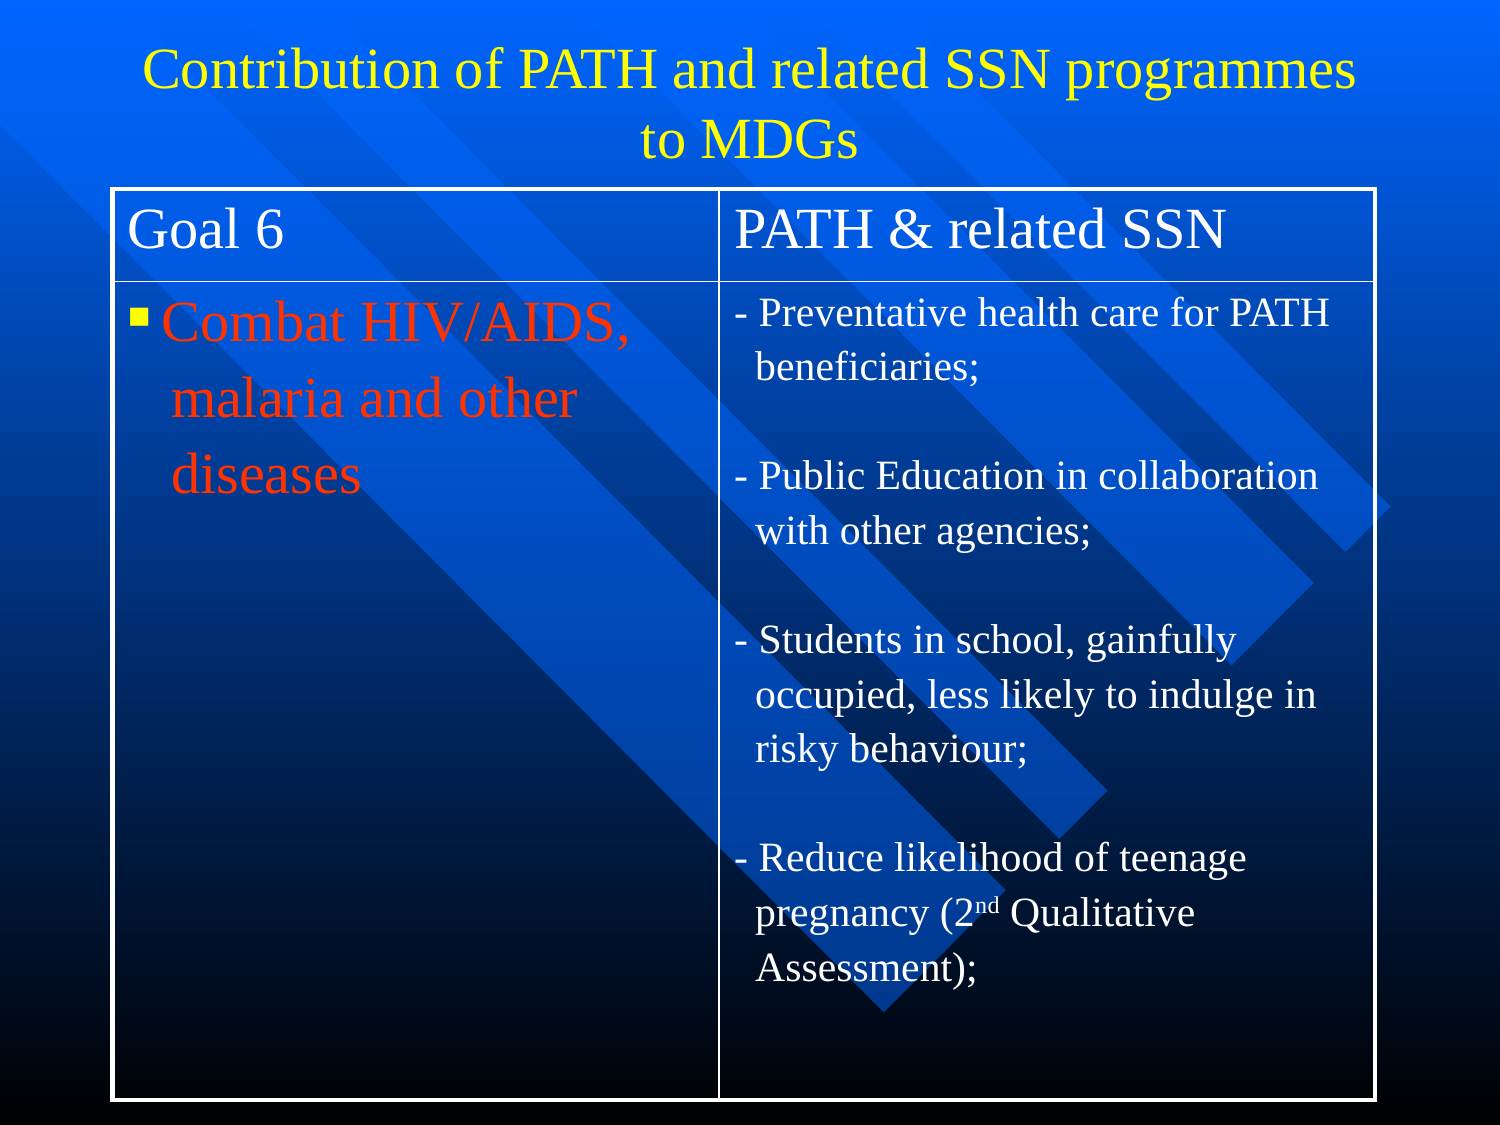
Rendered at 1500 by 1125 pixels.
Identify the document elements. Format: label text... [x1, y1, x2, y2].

table_header Goal 6 [115, 191, 718, 281]
table_cell - Preventative health care for PATH beneficiaries; - Public Education in collaboration with other agencies; - Students in school, gainfully occupied, less likely to indulge in risky behaviour; - Reduce likelihood of teenage pregnancy (2nd Qualitative Assessment); [720, 282, 1373, 1098]
table_header PATH & related SSN [720, 191, 1373, 281]
title Contribution of PATH and related SSN programmes to MDGs [112, 0, 1388, 201]
table_cell Combat HIV/AIDS, malaria and other diseases [115, 282, 718, 1098]
